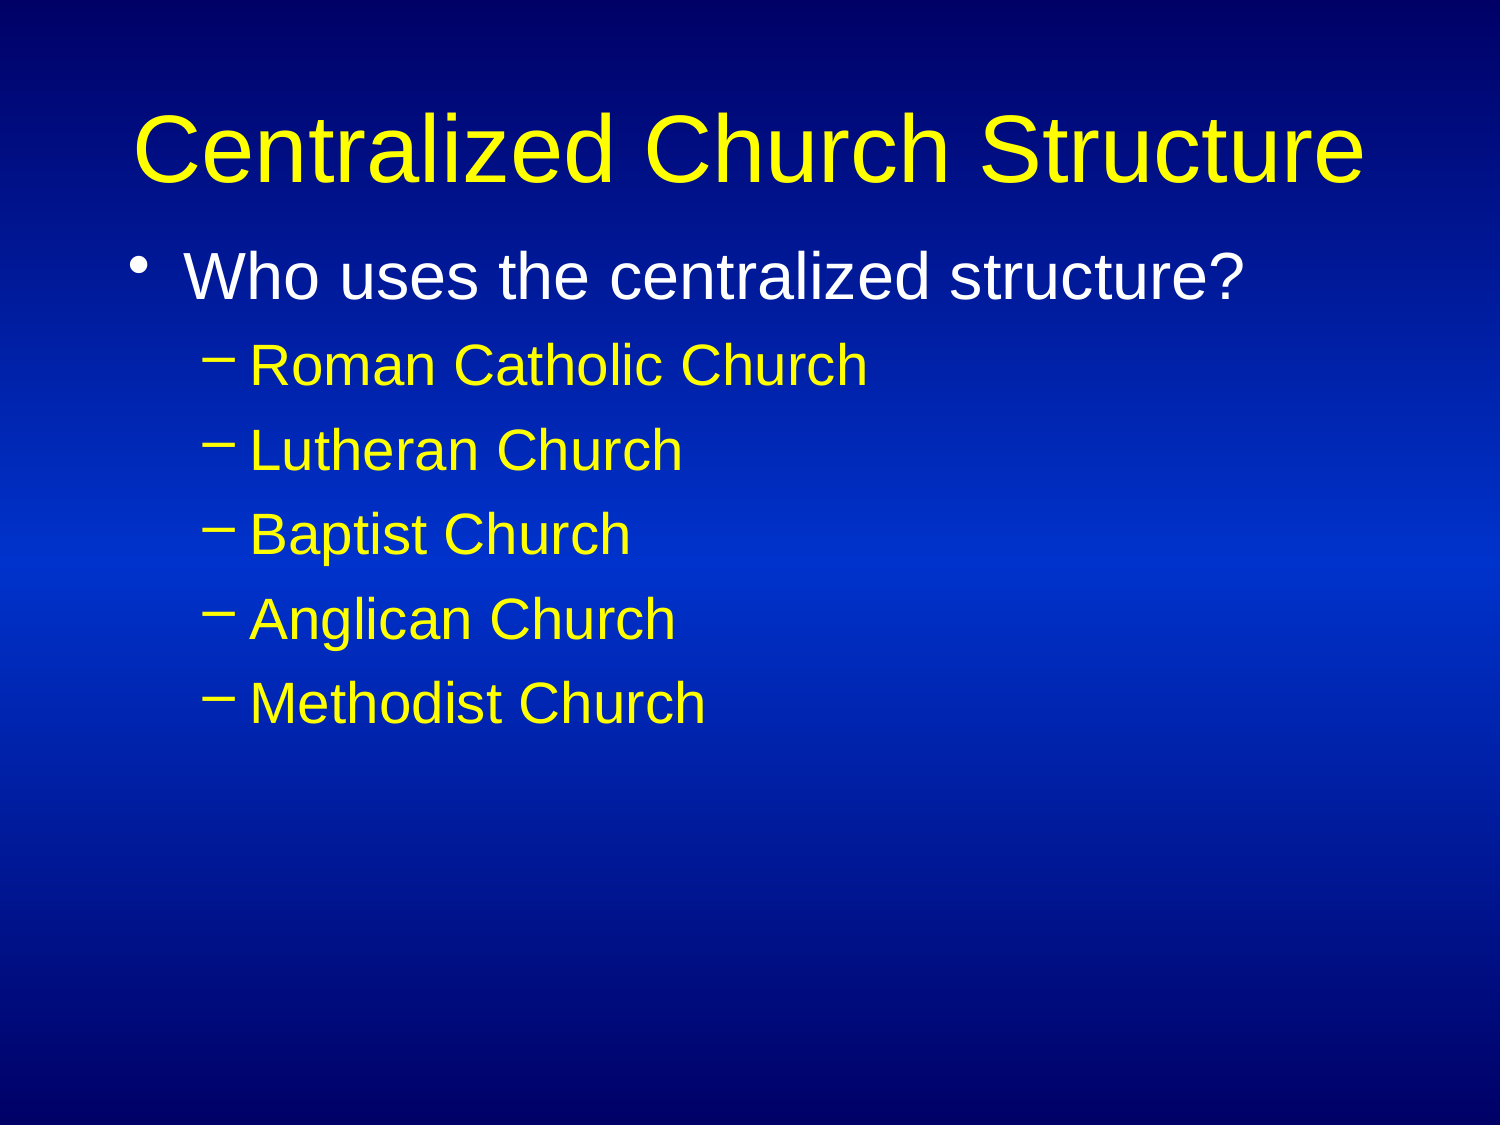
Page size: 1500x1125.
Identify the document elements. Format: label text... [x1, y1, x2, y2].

list Who uses the centralized structure? Roman Catholic Church Lutheran Church Baptist Church Anglican Church Methodist Church [112, 224, 1463, 1050]
title Centralized Church Structure [37, 50, 1463, 238]
